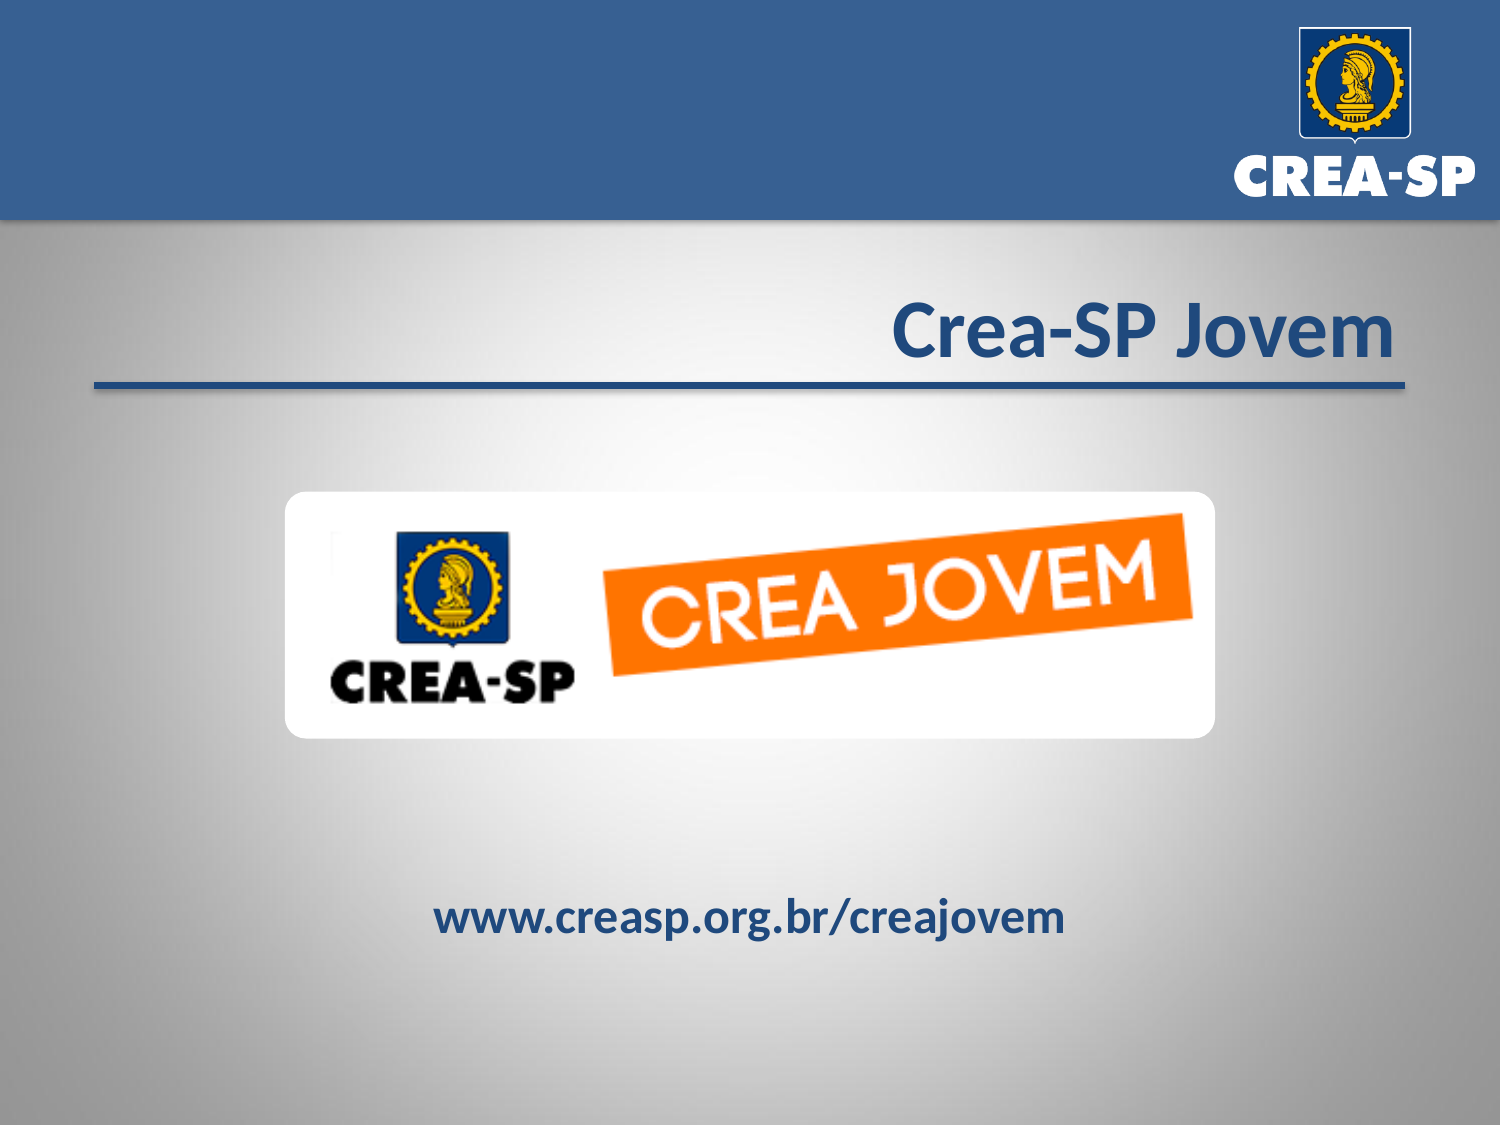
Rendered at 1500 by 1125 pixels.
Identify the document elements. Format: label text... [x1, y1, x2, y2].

picture [1234, 27, 1475, 197]
picture [0, 220, 1500, 1125]
text_box Crea-SP Jovem [100, 267, 1412, 382]
text_box www.creasp.org.br/creajovem [94, 846, 1406, 951]
